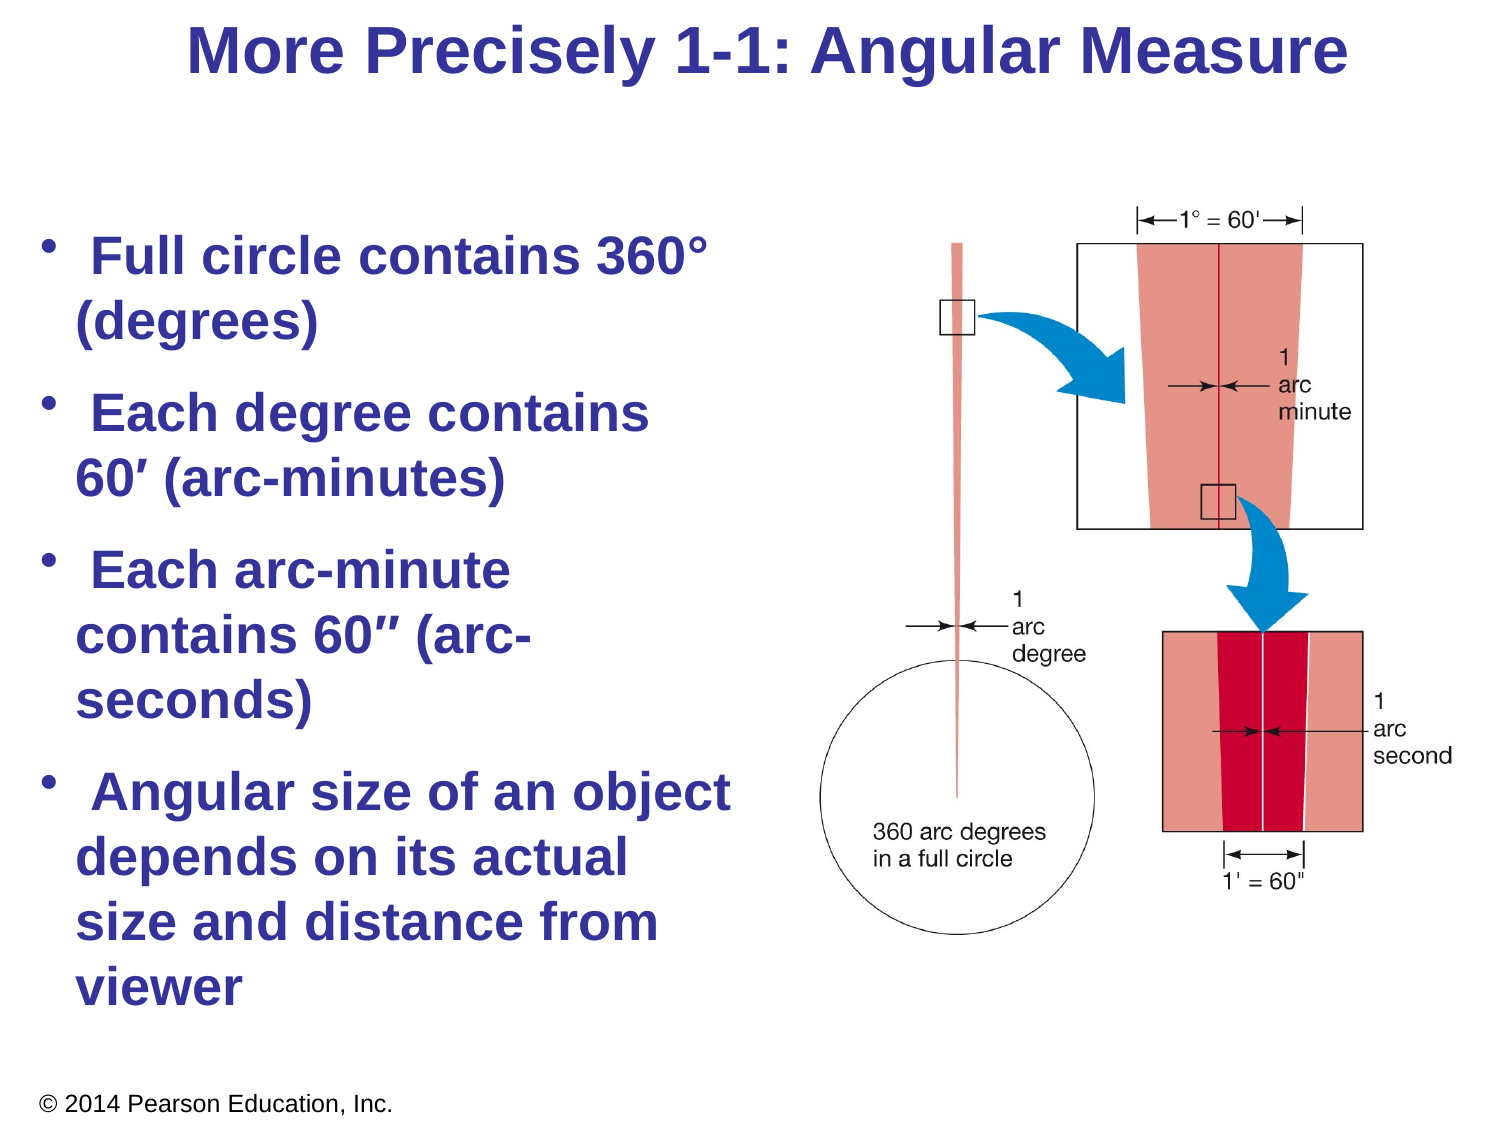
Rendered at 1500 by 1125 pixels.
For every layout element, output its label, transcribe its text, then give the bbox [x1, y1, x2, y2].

text_box Full circle contains 360° (degrees) Each degree contains 60′ (arc-minutes) Each arc-minute contains 60′′ (arc-seconds) Angular size of an object depends on its actual size and distance from viewer [24, 213, 750, 1024]
picture [812, 199, 1458, 938]
text_box More Precisely 1-1: Angular Measure [87, 0, 1450, 95]
